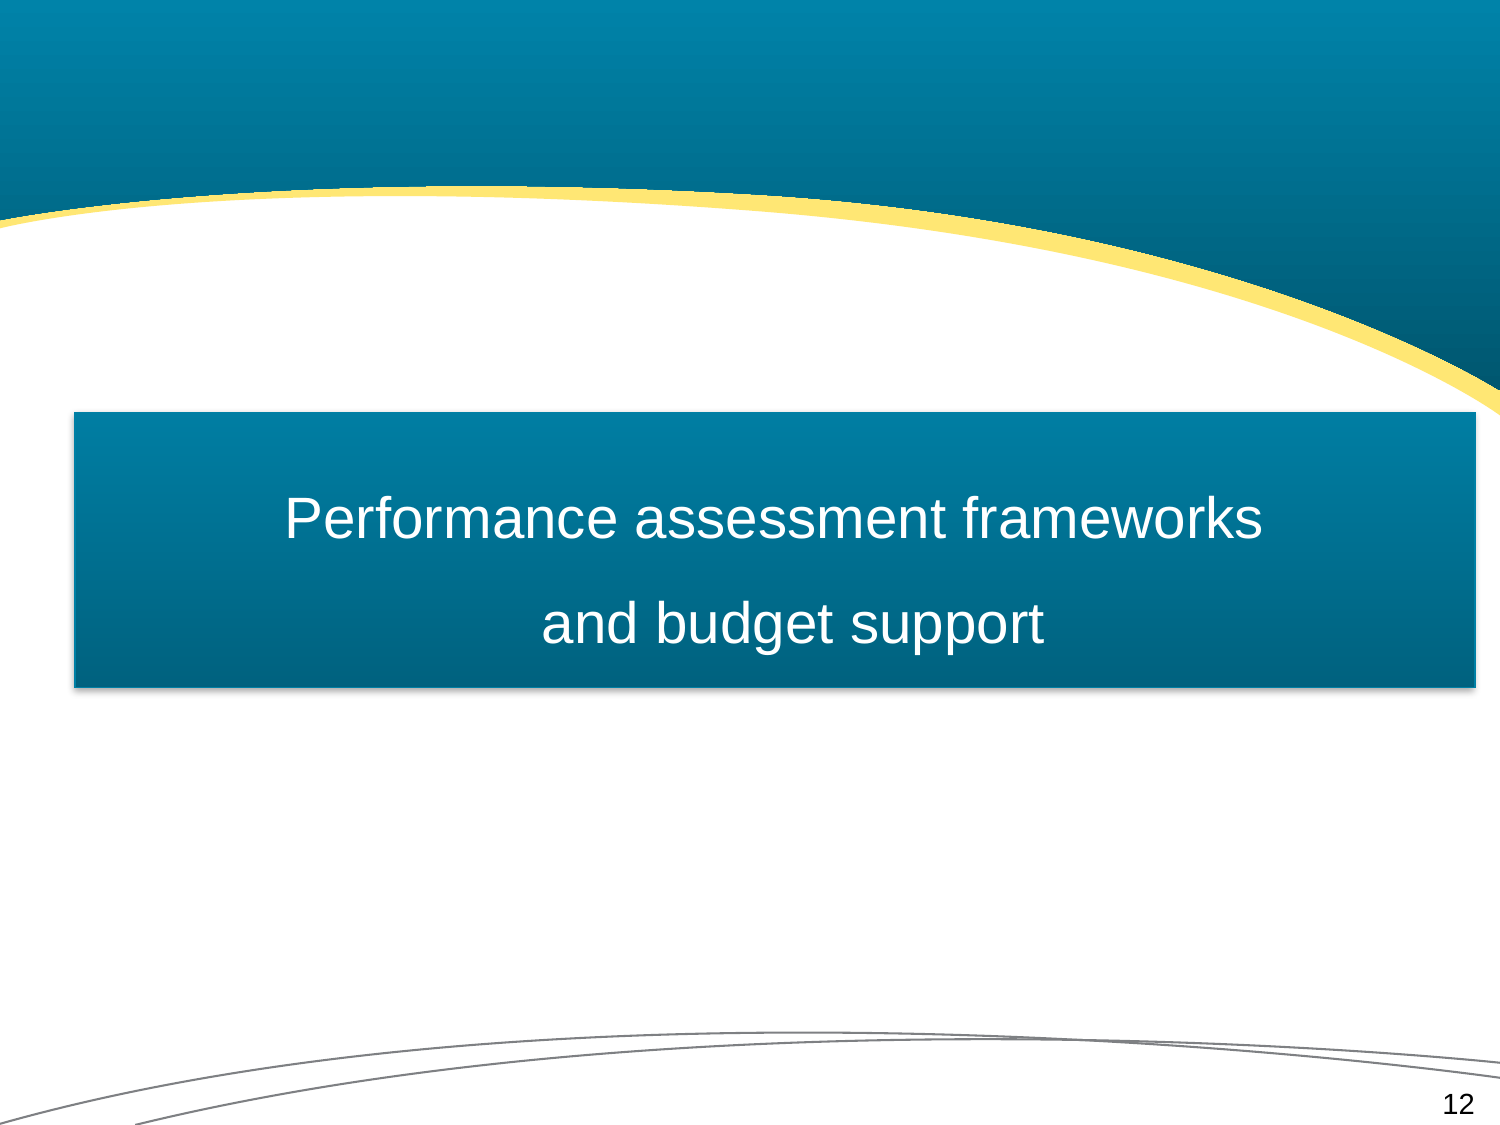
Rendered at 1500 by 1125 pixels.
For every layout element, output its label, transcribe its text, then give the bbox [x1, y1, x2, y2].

slide_number 12 [1124, 1084, 1476, 1113]
list Performance assessment frameworks and budget support [74, 412, 1476, 688]
